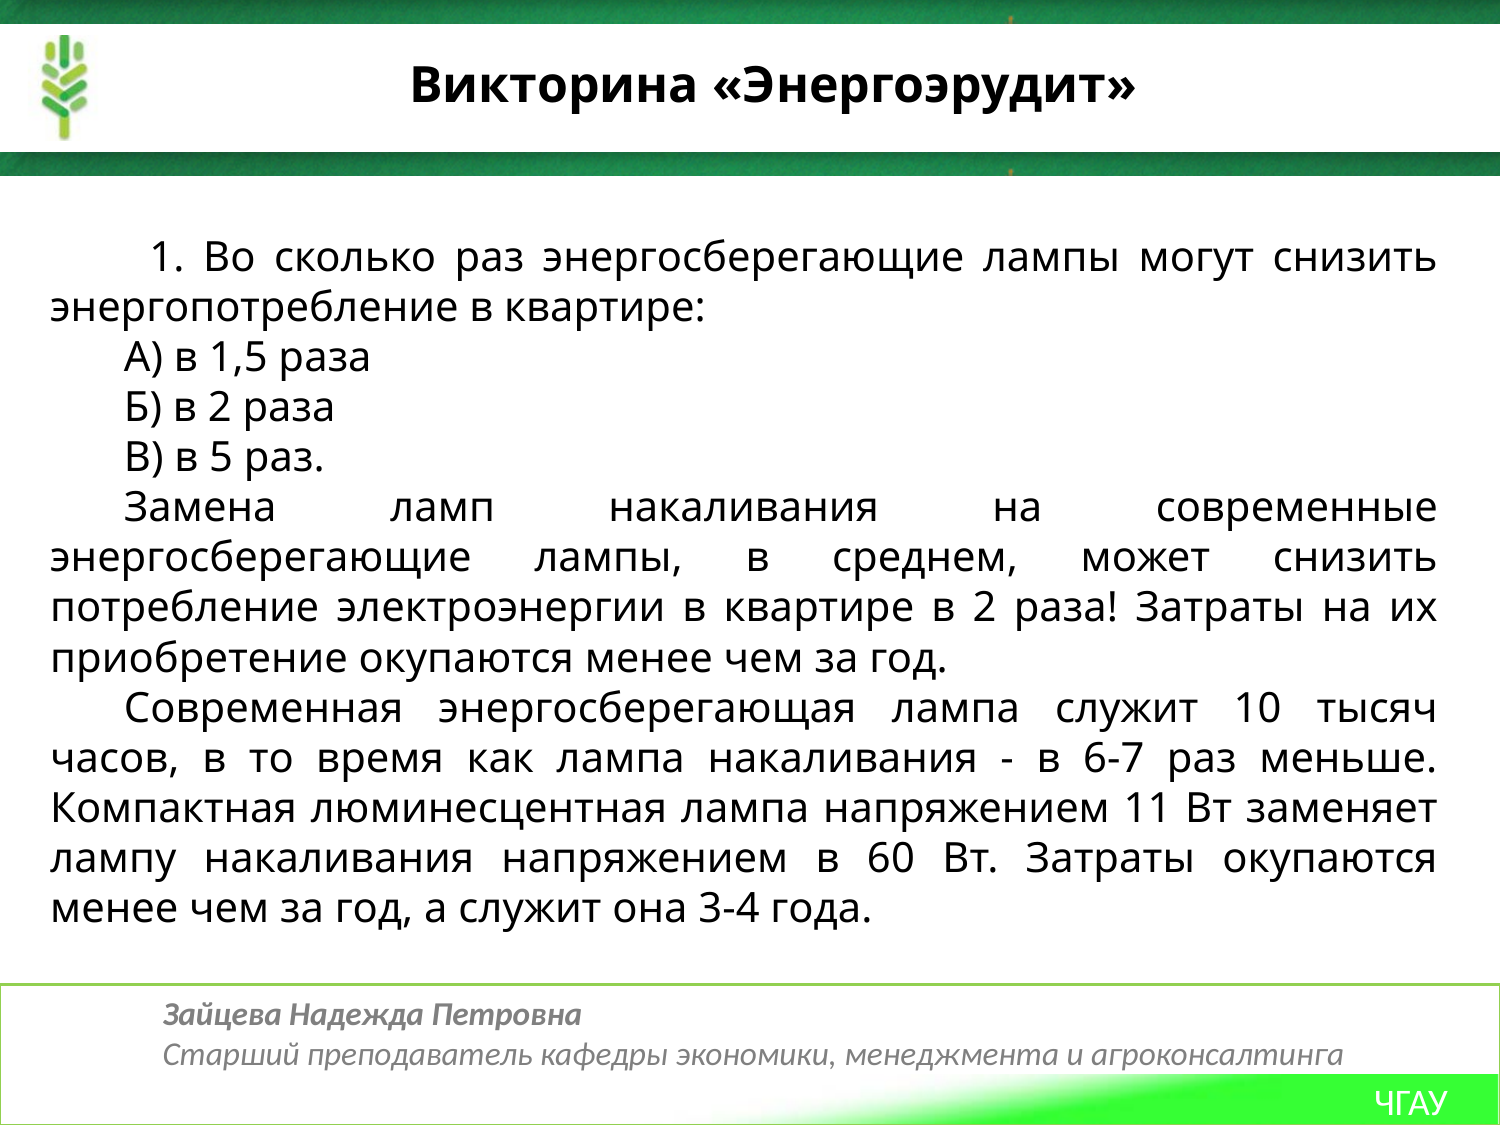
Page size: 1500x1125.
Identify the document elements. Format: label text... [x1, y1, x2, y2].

picture [0, 152, 1500, 177]
picture [304, 1074, 1500, 1125]
title Викторина «Энергоэрудит» [119, 35, 1454, 129]
list 1. Во сколько раз энергосберегающие лампы могут снизить энергопотребление в квартире: А) в 1,5 раза Б) в 2 раза В) в 5 раз. Замена ламп накаливания на современные энергосберегающие лампы, в среднем, может снизить потребление электроэнергии в квартире в 2 раза! Затраты на их приобретение окупаются менее чем за год. Современная энергосберегающая лампа служит 10 тысяч часов, в то время как лампа накаливания - в 6-7 раз меньше. Компактная люминесцентная лампа напряжением 11 Вт заменяет лампу накаливания напряжением в 60 Вт. Затраты окупаются менее чем за год, а служит она 3-4 года. [35, 222, 1454, 961]
text_box Зайцева Надежда Петровна Старший преподаватель кафедры экономики, менеджмента и агроконсалтинга [0, 984, 1500, 1125]
picture [0, 0, 1500, 24]
picture [11, 34, 118, 141]
